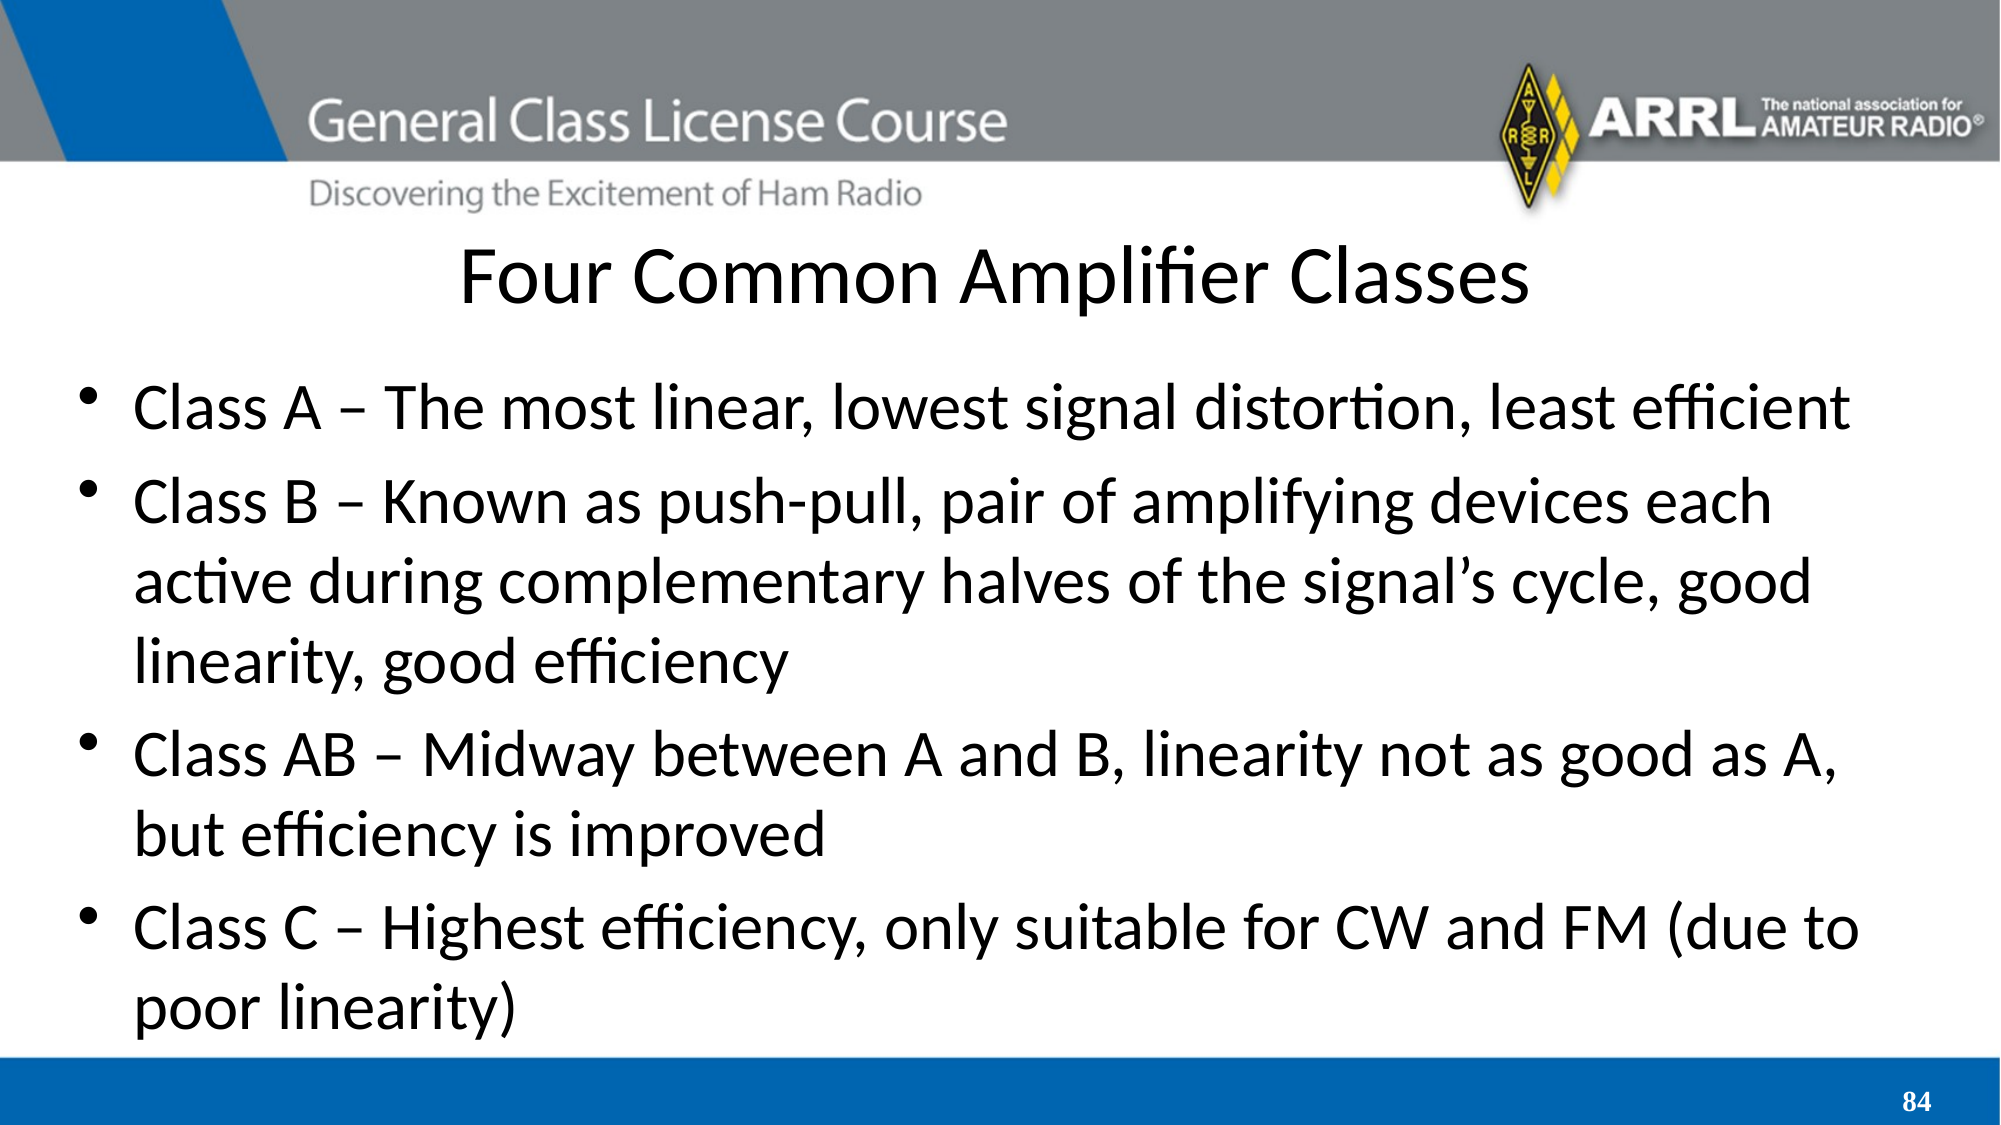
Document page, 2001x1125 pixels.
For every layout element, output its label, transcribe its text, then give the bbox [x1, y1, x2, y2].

list Class A – The most linear, lowest signal distortion, least efficient Class B – Known as push-pull, pair of amplifying devices each active during complementary halves of the signal’s cycle, good linearity, good efficiency Class AB – Midway between A and B, linearity not as good as A, but efficiency is improved Class C – Highest efficiency, only suitable for CW and FM (due to poor linearity) [62, 355, 1900, 1075]
picture [0, 0, 2001, 1125]
title Four Common Amplifier Classes [96, 212, 1897, 355]
